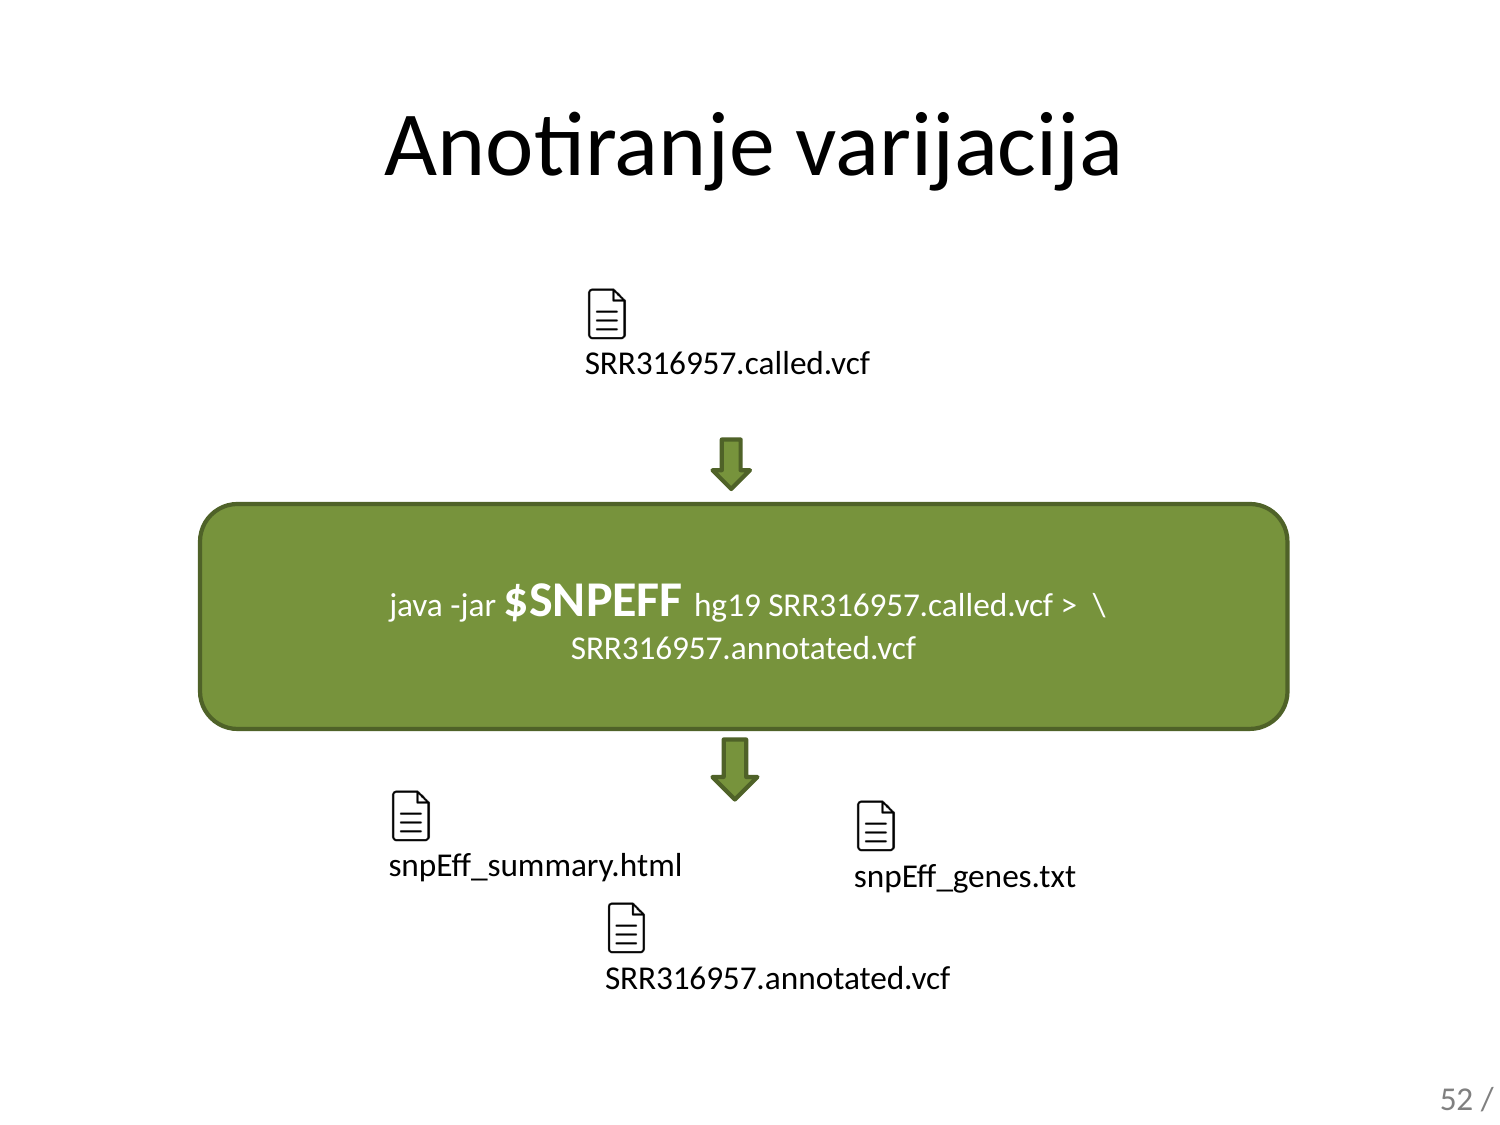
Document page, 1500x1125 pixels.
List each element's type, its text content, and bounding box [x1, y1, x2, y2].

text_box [837, 799, 1094, 903]
text_box [710, 737, 760, 802]
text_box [587, 901, 969, 1005]
title Anotiranje varijacija [75, 45, 1425, 233]
text_box [710, 437, 752, 492]
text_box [567, 287, 888, 390]
text_box java -jar $SNPEFF hg19 SRR316957.called.vcf > \ SRR316957.annotated.vcf [197, 501, 1290, 732]
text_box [371, 789, 701, 892]
